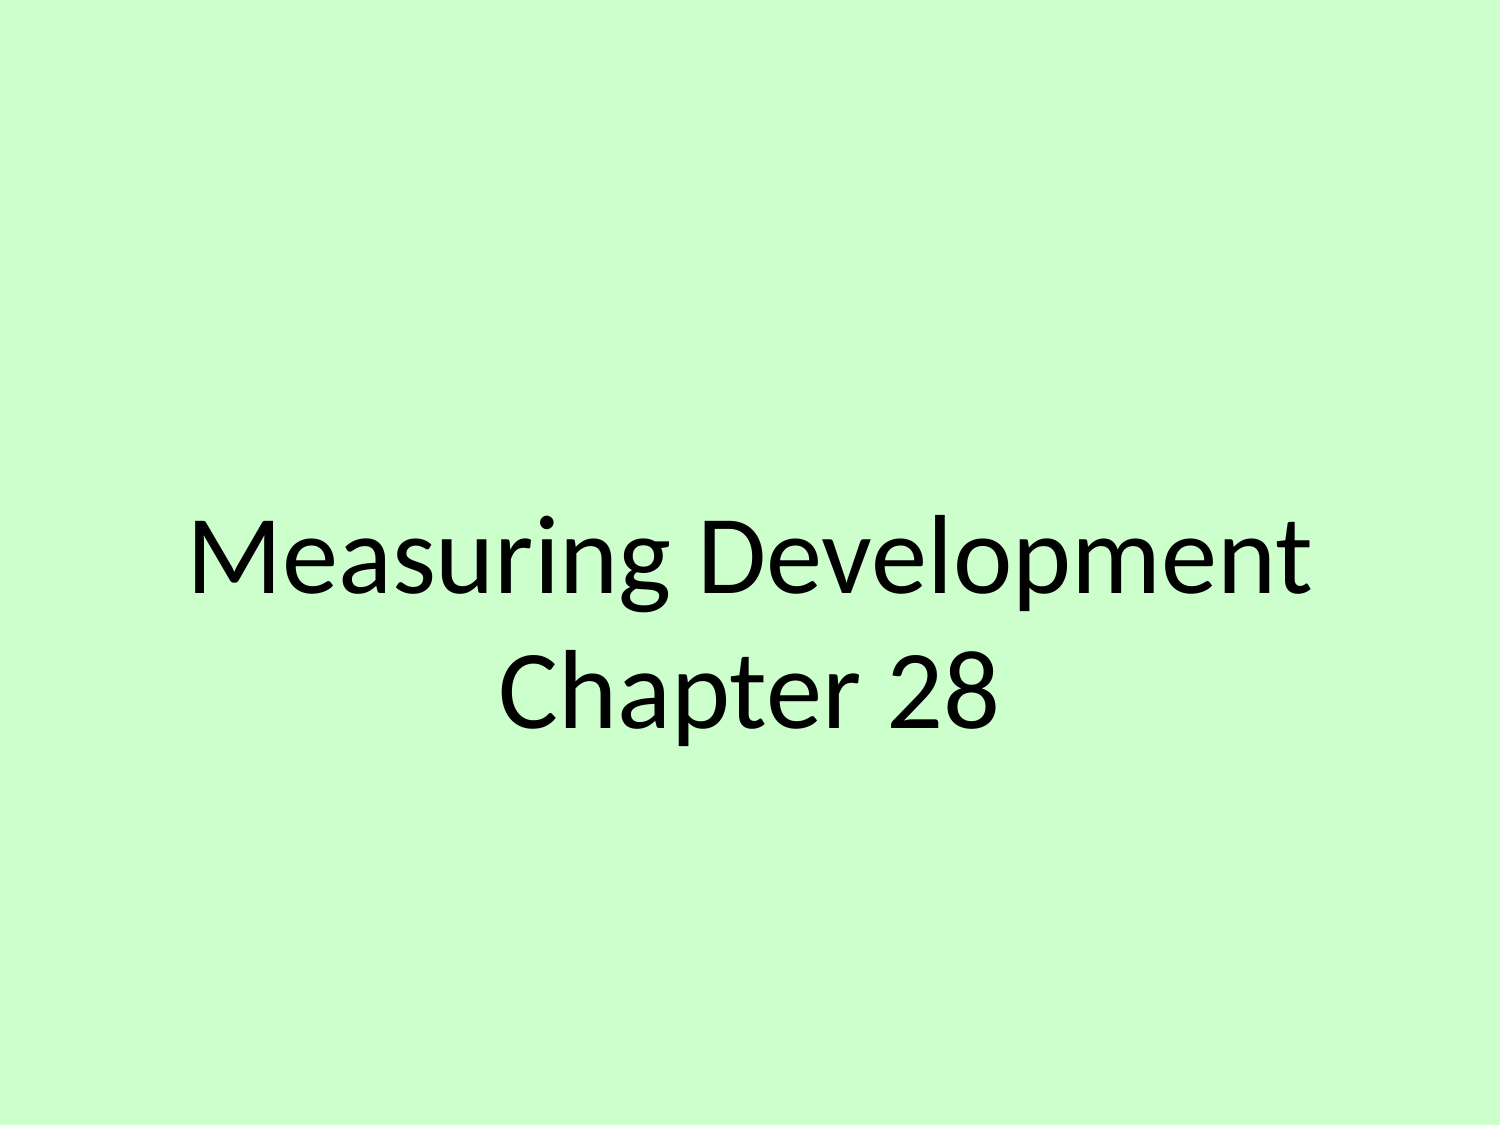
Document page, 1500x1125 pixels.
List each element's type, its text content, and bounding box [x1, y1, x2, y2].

title Measuring Development Chapter 28 [75, 407, 1425, 826]
